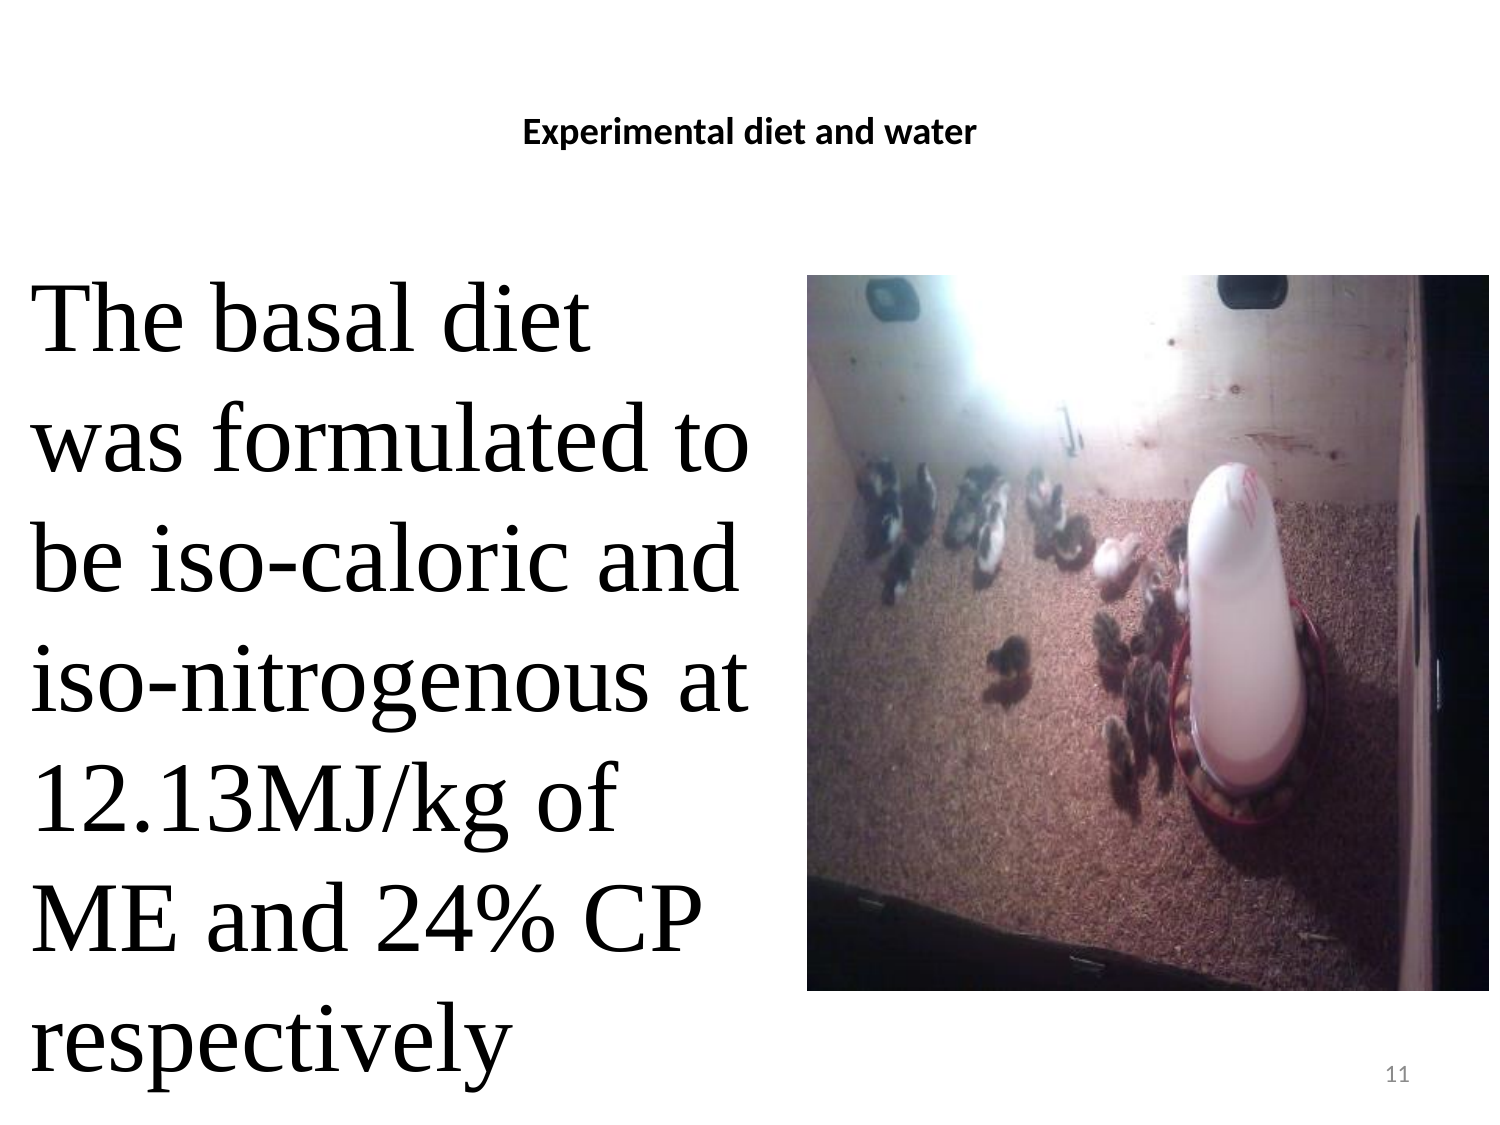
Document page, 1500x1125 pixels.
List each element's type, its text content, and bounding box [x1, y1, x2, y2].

slide_number 11 [1074, 1042, 1425, 1103]
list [807, 275, 1489, 992]
title Experimental diet and water [103, 59, 1397, 206]
list The basal diet was formulated to be iso-caloric and iso-nitrogenous at 12.13MJ/kg of ME and 24% CP respectively [15, 244, 786, 1017]
